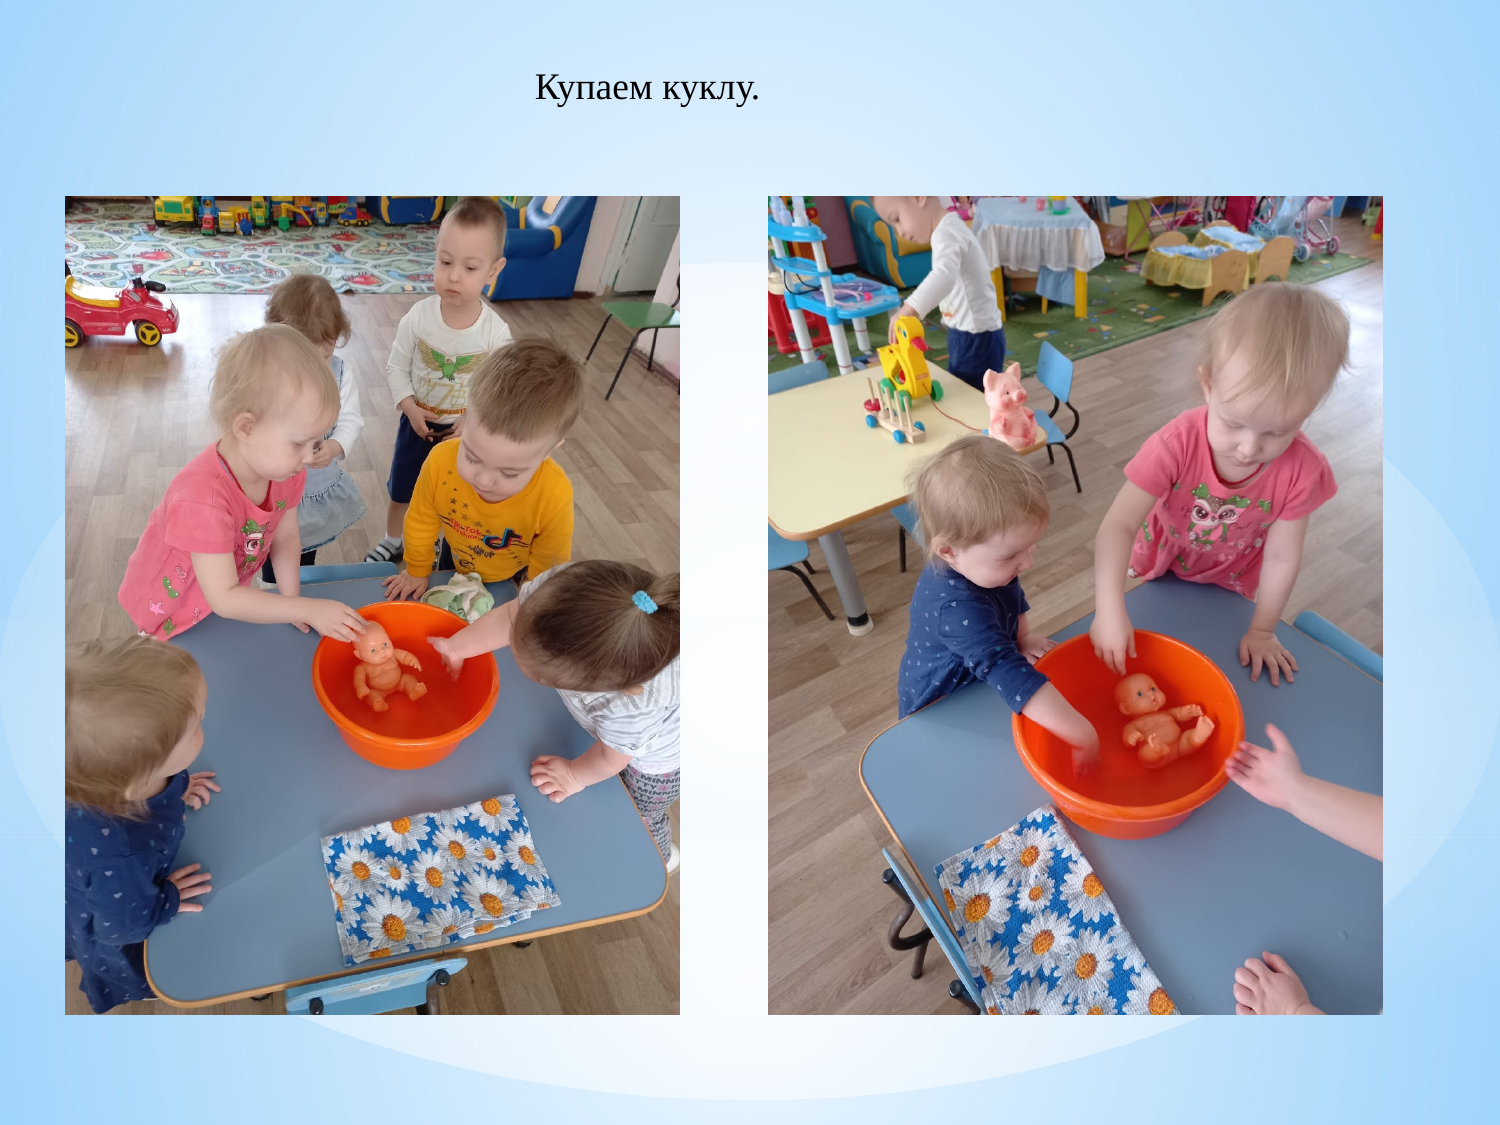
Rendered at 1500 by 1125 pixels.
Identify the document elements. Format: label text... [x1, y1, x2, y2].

picture [64, 195, 680, 1016]
text_box Купаем куклу. [206, 54, 1152, 115]
picture [768, 195, 1383, 1016]
